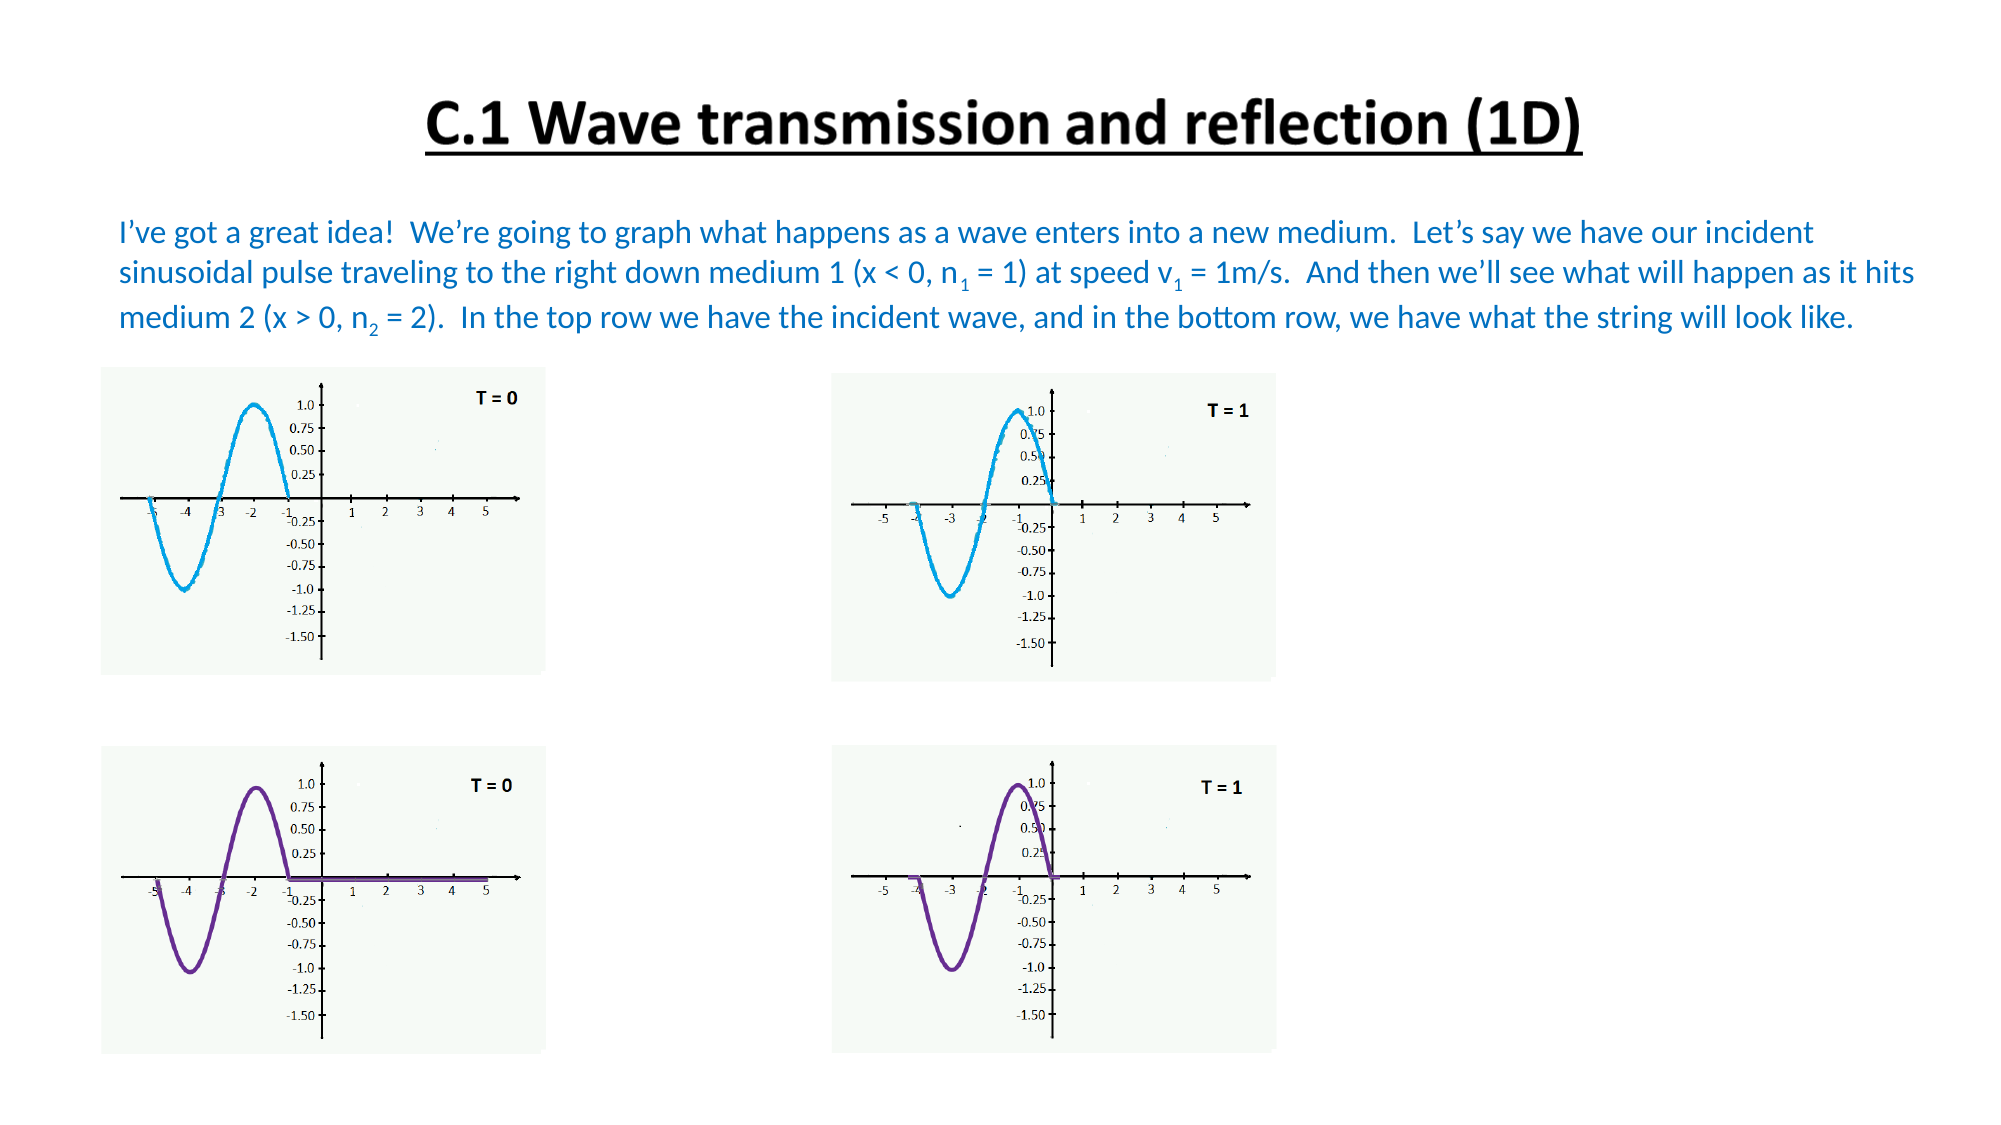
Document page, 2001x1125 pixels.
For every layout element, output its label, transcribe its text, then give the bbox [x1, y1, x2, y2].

text_box I’ve got a great idea! We’re going to graph what happens as a wave enters into a new medium. Let’s say we have our incident sinusoidal pulse traveling to the right down medium 1 (x < 0, n1 = 1) at speed v1 = 1m/s. And then we’ll see what will happen as it hits medium 2 (x > 0, n2 = 2). In the top row we have the incident wave, and in the bottom row, we have what the string will look like. [104, 202, 1945, 348]
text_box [100, 367, 553, 681]
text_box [831, 373, 1281, 684]
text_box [101, 746, 552, 1057]
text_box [831, 745, 1281, 1057]
picture [384, 61, 1687, 203]
